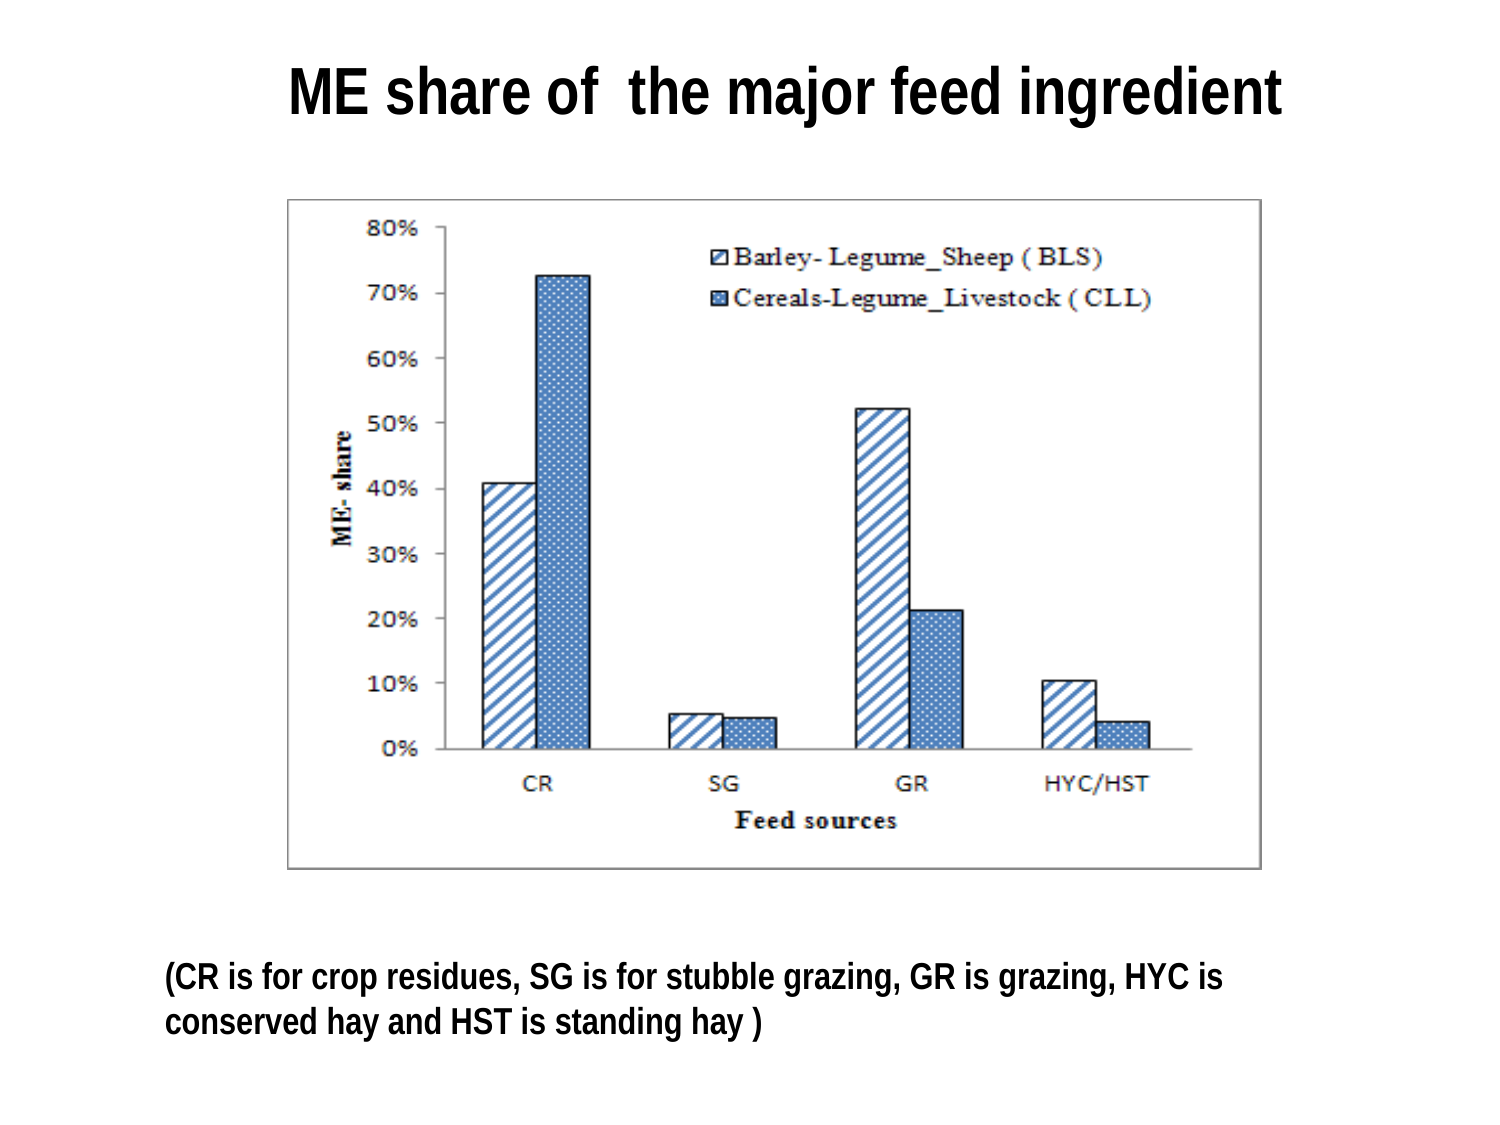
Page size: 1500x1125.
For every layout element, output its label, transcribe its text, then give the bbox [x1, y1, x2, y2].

picture [287, 199, 1262, 870]
text_box (CR is for crop residues, SG is for stubble grazing, GR is grazing, HYC is conserved hay and HST is standing hay ) [150, 944, 1325, 1095]
title ME share of the major feed ingredient [130, 24, 1443, 150]
